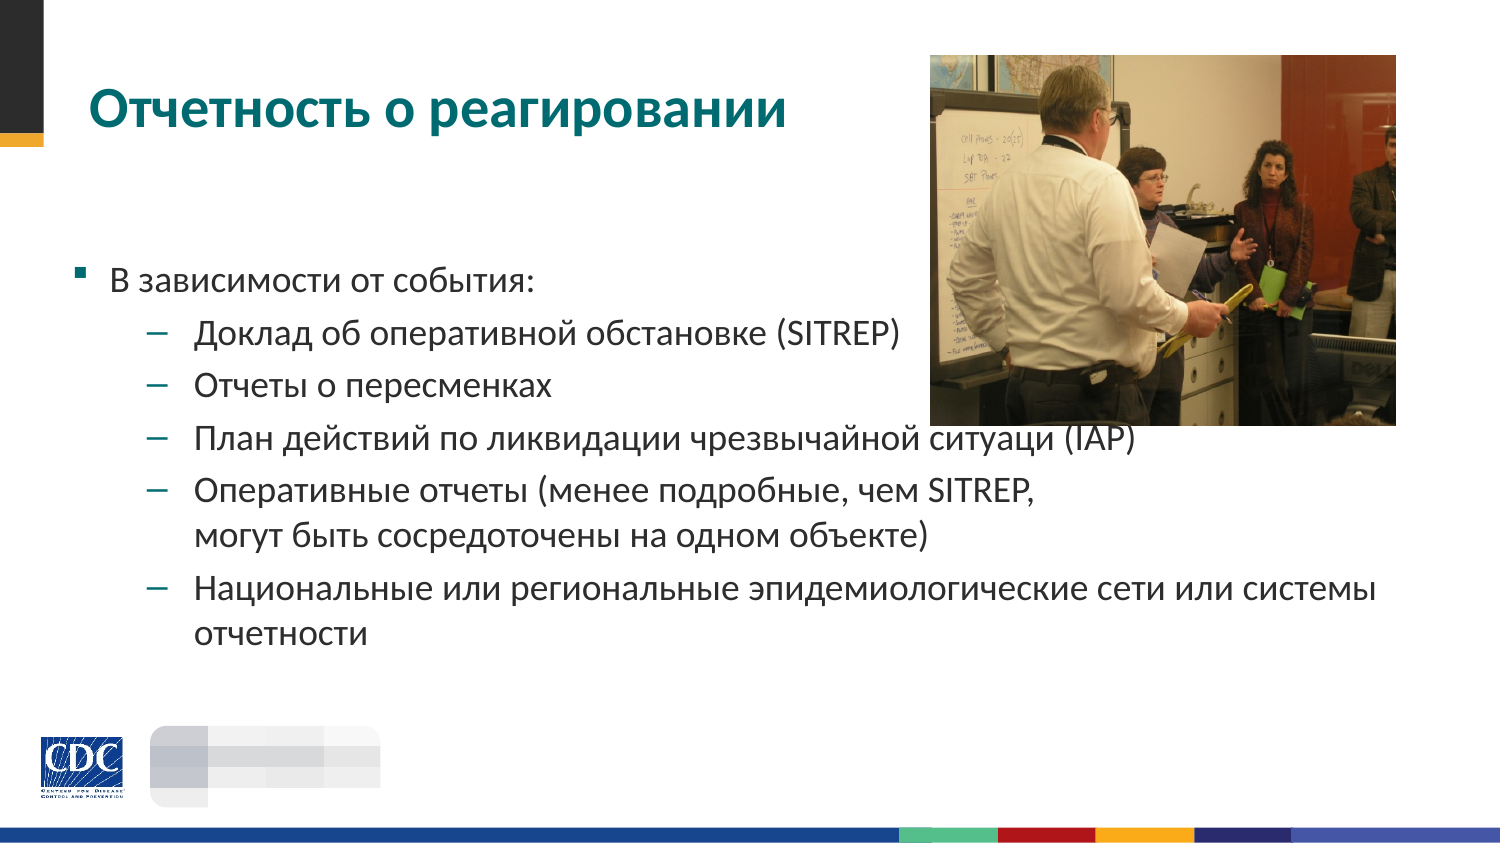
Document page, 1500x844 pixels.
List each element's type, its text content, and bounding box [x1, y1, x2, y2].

title Отчетность о реагировании [75, 33, 1425, 147]
list В зависимости от события: Доклад об оперативной обстановке (SITREP) Отчеты о пересменках План действий по ликвидации чрезвычайной ситуаци (IAP) Оперативные отчеты (менее подробные, чем SITREP, могут быть сосредоточены на одном объекте) Национальные или региональные эпидемиологические сети или системы отчетности [56, 247, 1396, 796]
picture [929, 55, 1396, 426]
picture [41, 737, 125, 798]
